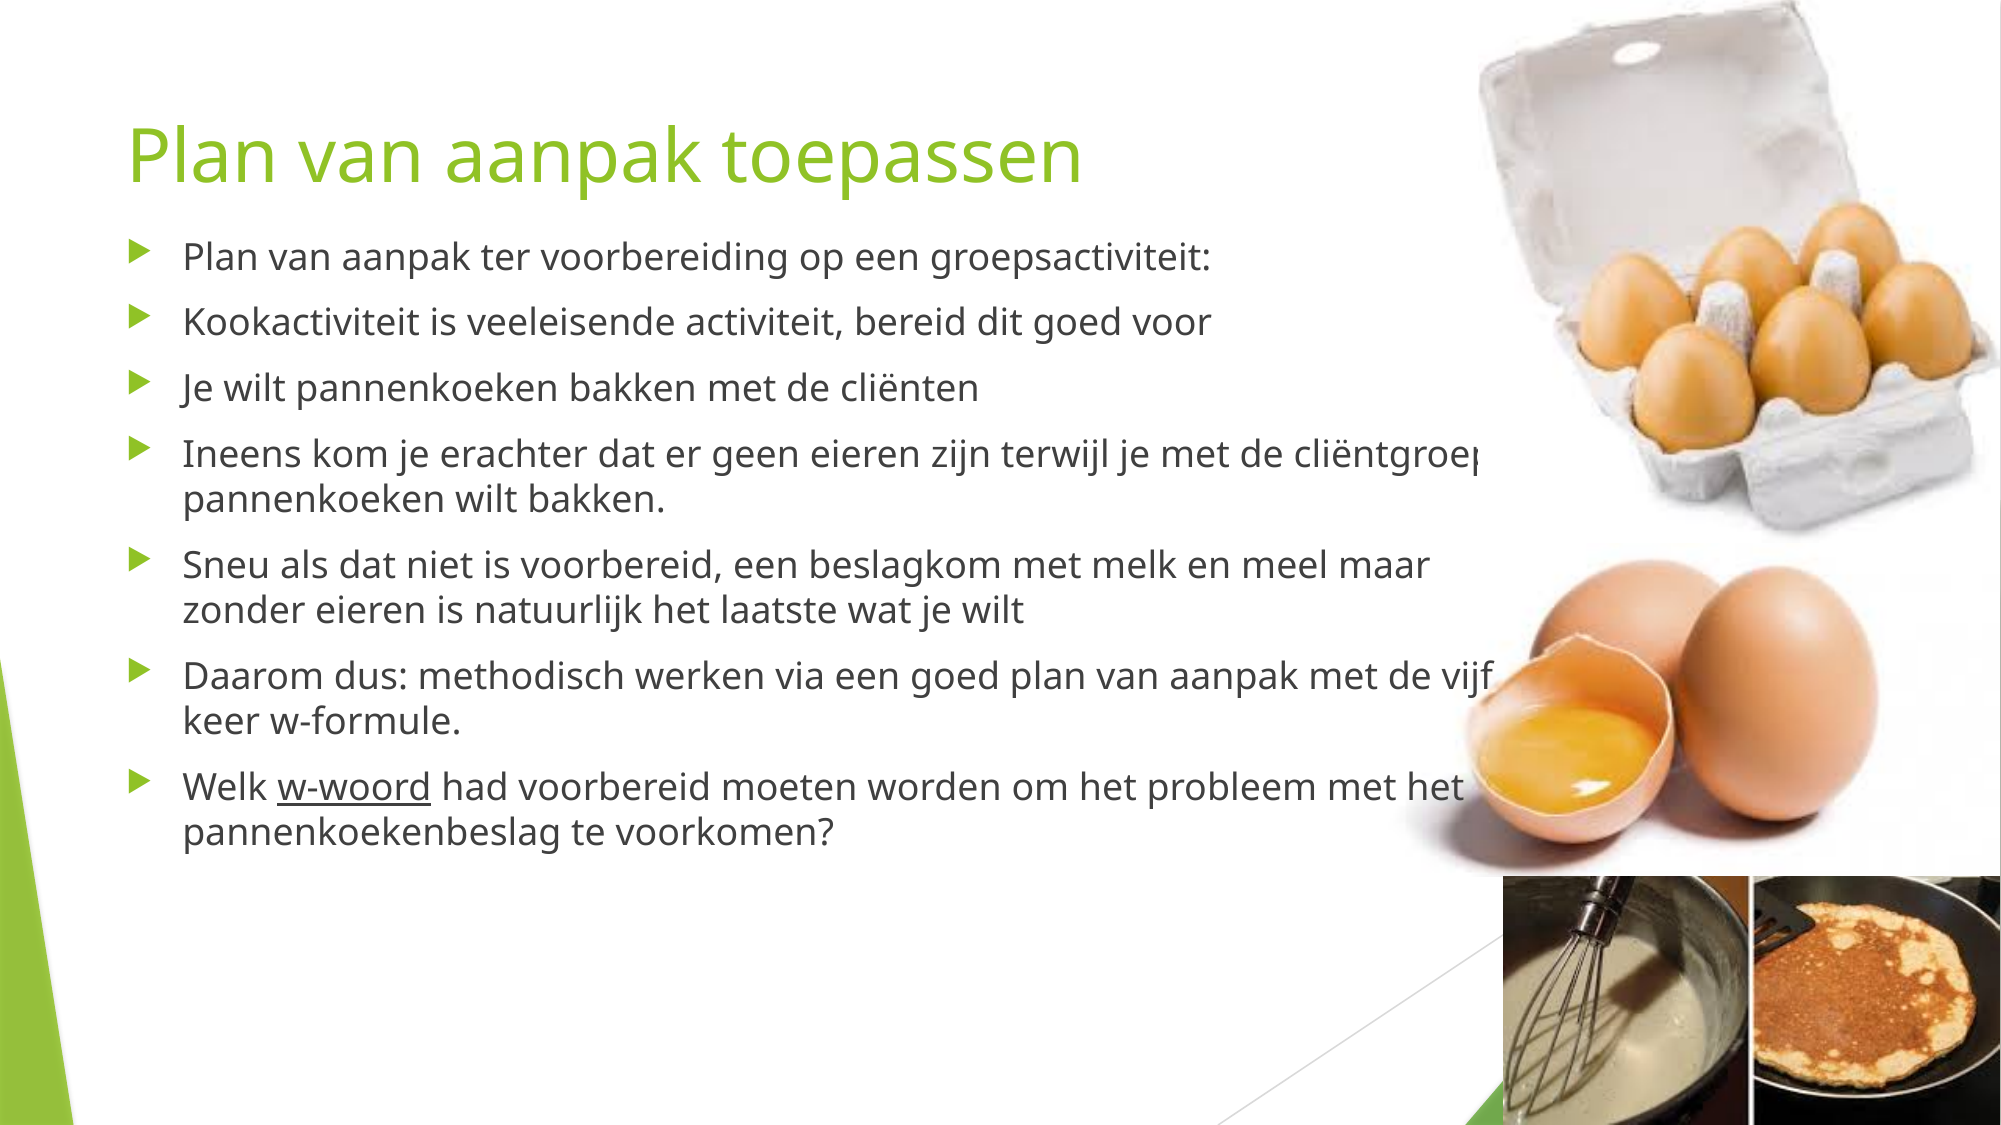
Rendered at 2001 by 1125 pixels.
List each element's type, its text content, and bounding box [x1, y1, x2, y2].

title Plan van aanpak toepassen [111, 99, 1473, 224]
picture [1356, 0, 2000, 1125]
list Plan van aanpak ter voorbereiding op een groepsactiviteit: Kookactiviteit is veeleisende activiteit, bereid dit goed voor Je wilt pannenkoeken bakken met de cliënten Ineens kom je erachter dat er geen eieren zijn terwijl je met de cliëntgroep pannenkoeken wilt bakken. Sneu als dat niet is voorbereid, een beslagkom met melk en meel maar zonder eieren is natuurlijk het laatste wat je wilt Daarom dus: methodisch werken via een goed plan van aanpak met de vijf keer w-formule. Welk w-woord had voorbereid moeten worden om het probleem met het pannenkoekenbeslag te voorkomen? [111, 224, 1497, 1104]
